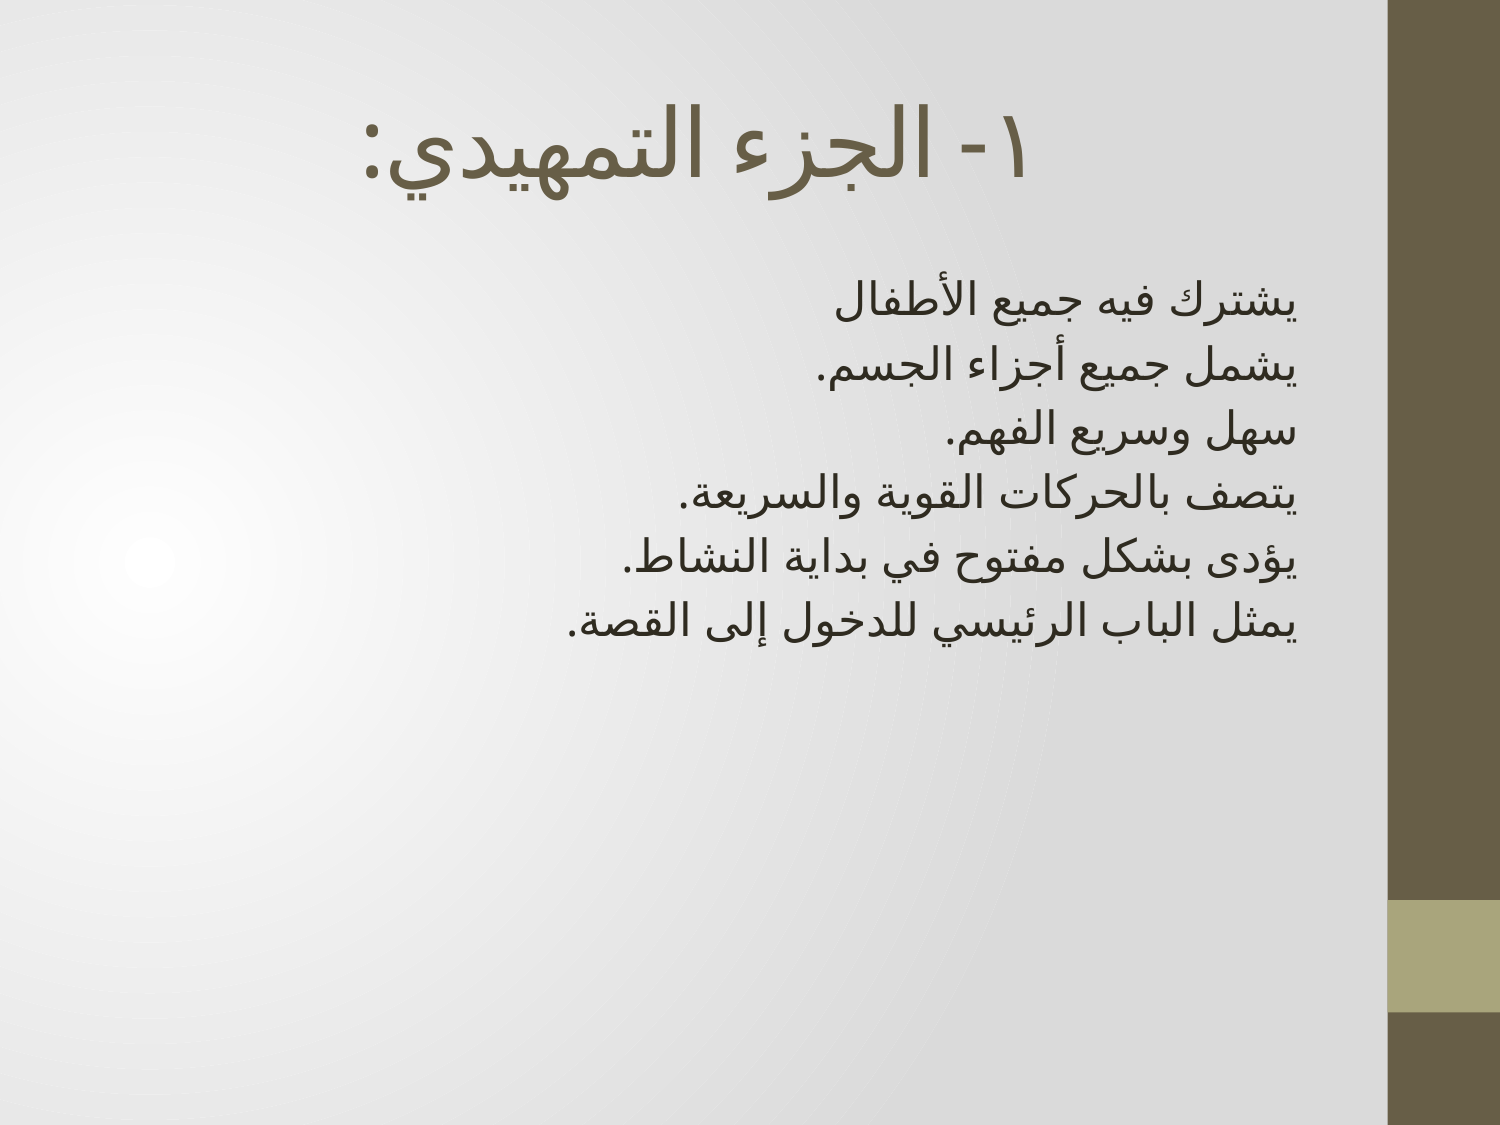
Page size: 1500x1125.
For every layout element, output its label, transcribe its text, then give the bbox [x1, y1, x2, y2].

list يشترك فيه جميع الأطفال يشمل جميع أجزاء الجسم. سهل وسريع الفهم. يتصف بالحركات القوية والسريعة. يؤدى بشكل مفتوح في بداية النشاط. يمثل الباب الرئيسي للدخول إلى القصة. [75, 262, 1325, 1050]
title ١- الجزء التمهيدي: [75, 45, 1325, 233]
